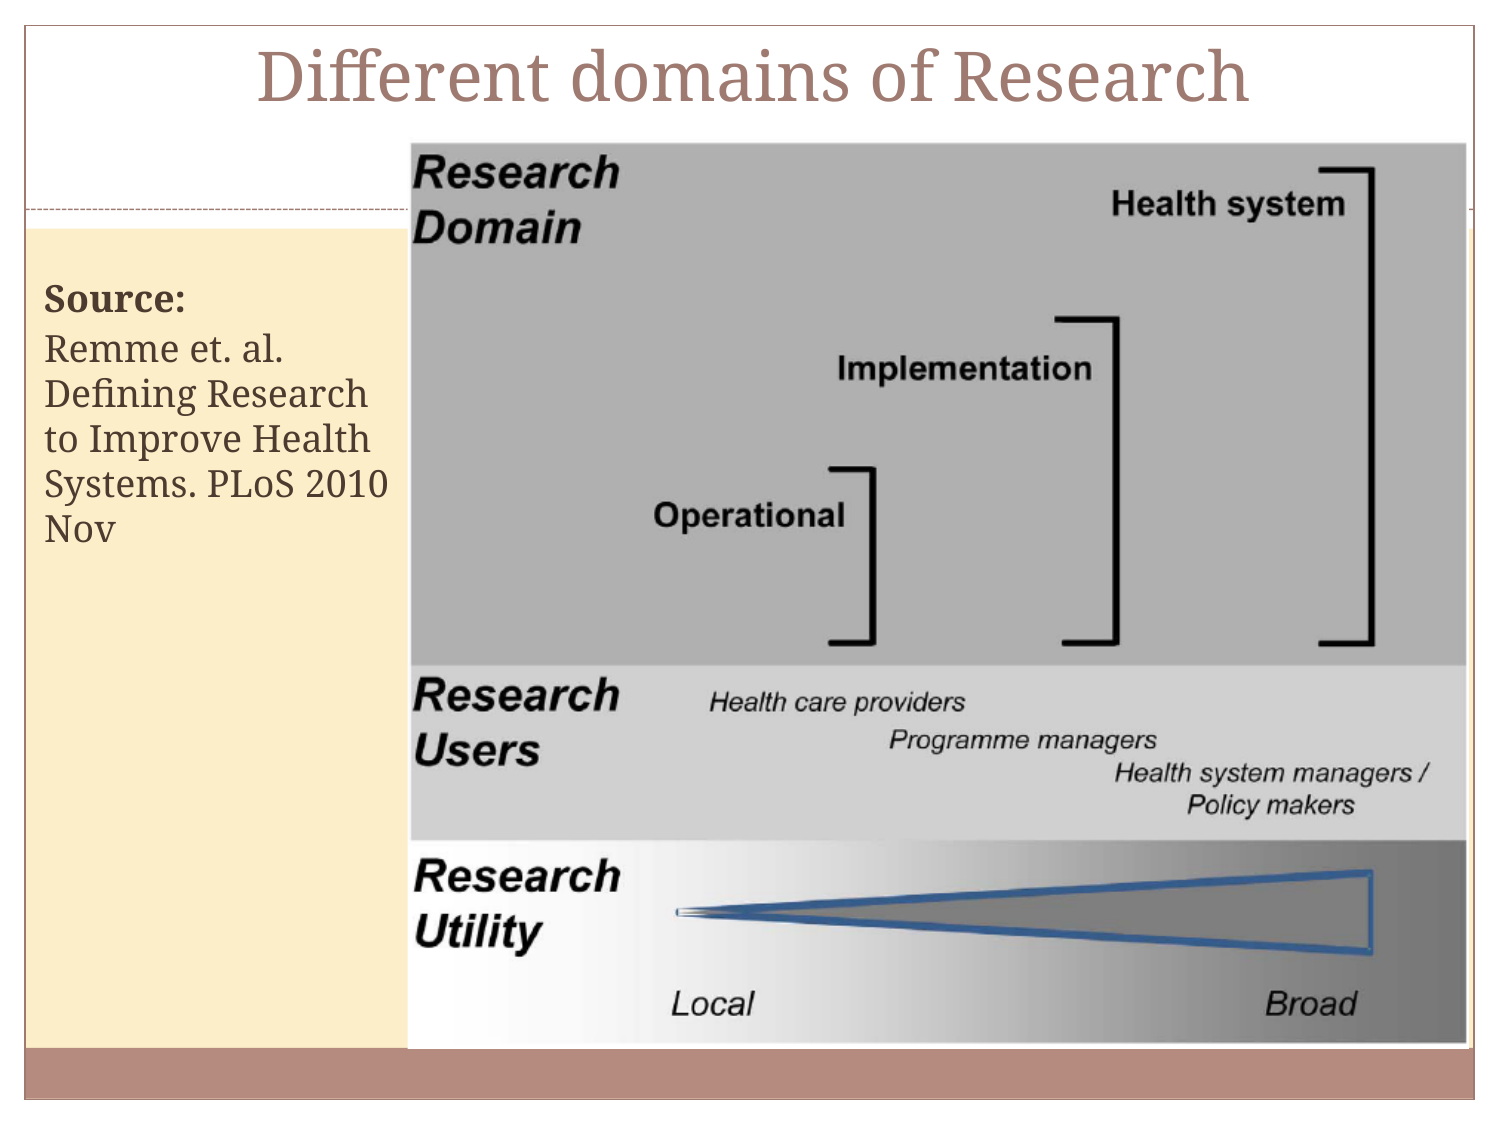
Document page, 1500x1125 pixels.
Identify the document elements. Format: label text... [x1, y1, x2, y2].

text_box Different domains of Research [47, 19, 1462, 123]
picture [407, 136, 1470, 1049]
text_box Source: Remme et. al. Defining Research to Improve Health Systems. PLoS 2010 Nov [29, 267, 400, 563]
